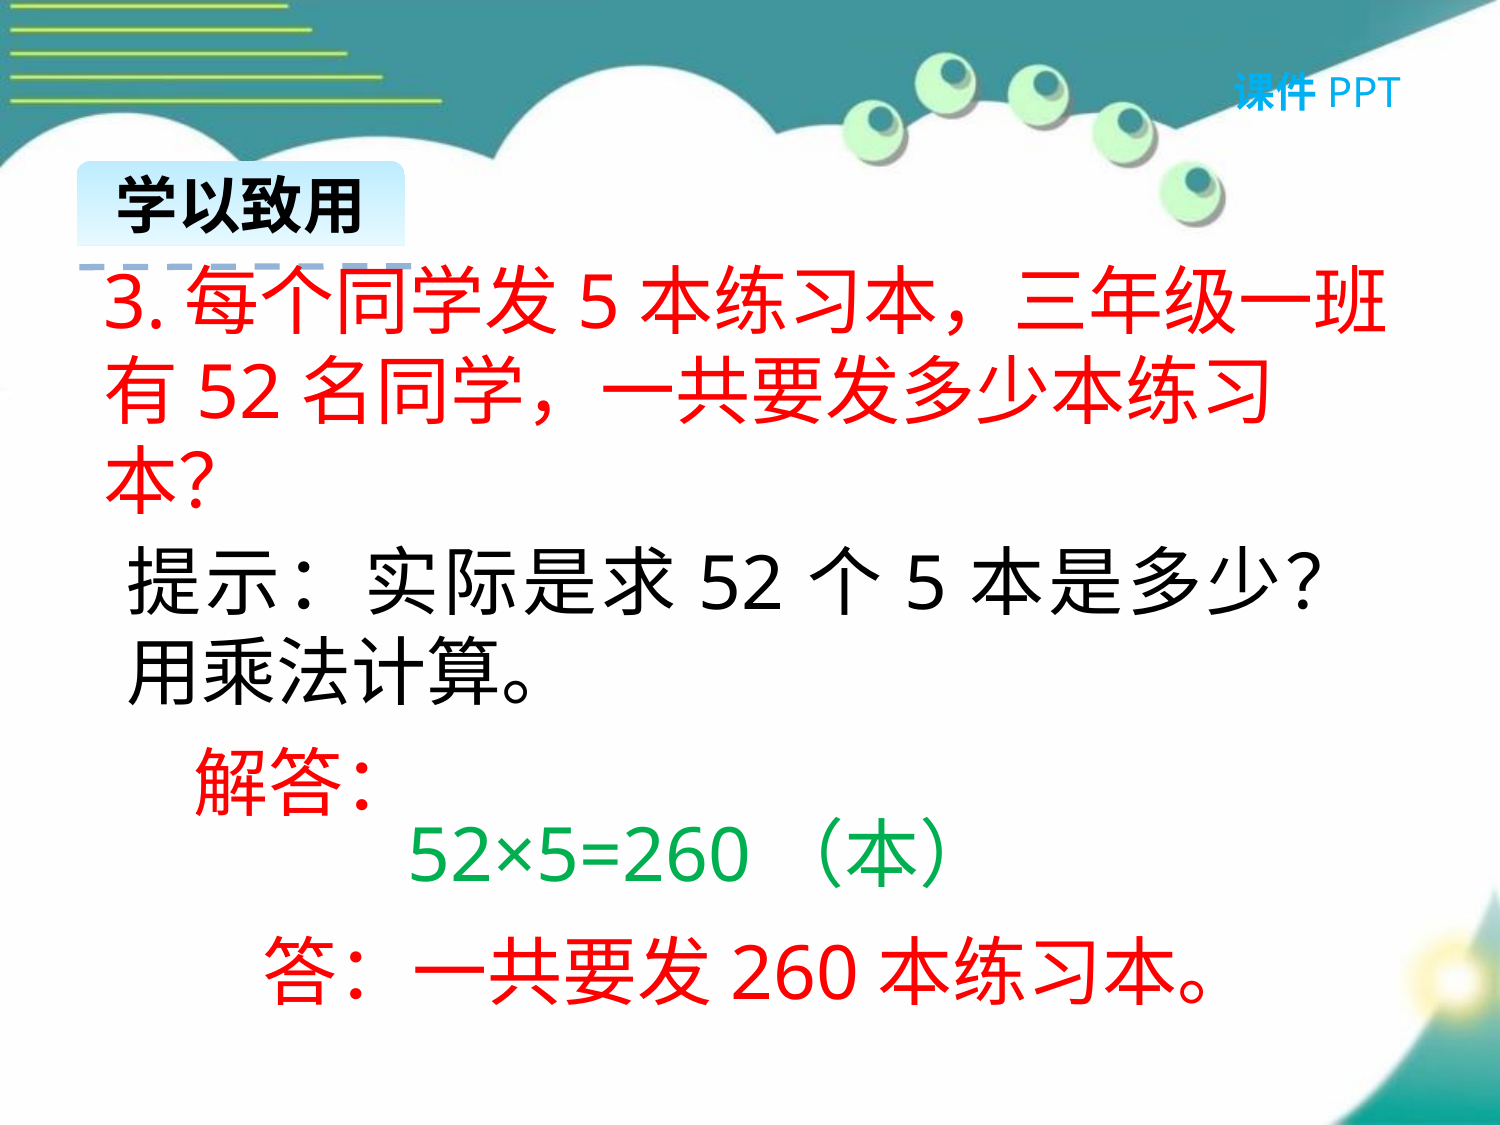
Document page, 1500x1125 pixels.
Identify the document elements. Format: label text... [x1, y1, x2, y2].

text_box 课件PPT [1218, 58, 1418, 124]
text_box 3.每个同学发5本练习本，三年级一班有52名同学，一共要发多少本练习本？ [88, 246, 1416, 531]
picture [0, 0, 1500, 1125]
text_box 提示：实际是求52个5本是多少？用乘法计算。 [112, 531, 1376, 722]
text_box 答：一共要发260本练习本。 [248, 916, 1268, 1022]
text_box 学以致用 [76, 160, 405, 246]
text_box 52×5=260（本） [392, 798, 1010, 904]
text_box 解答： [147, 727, 465, 834]
